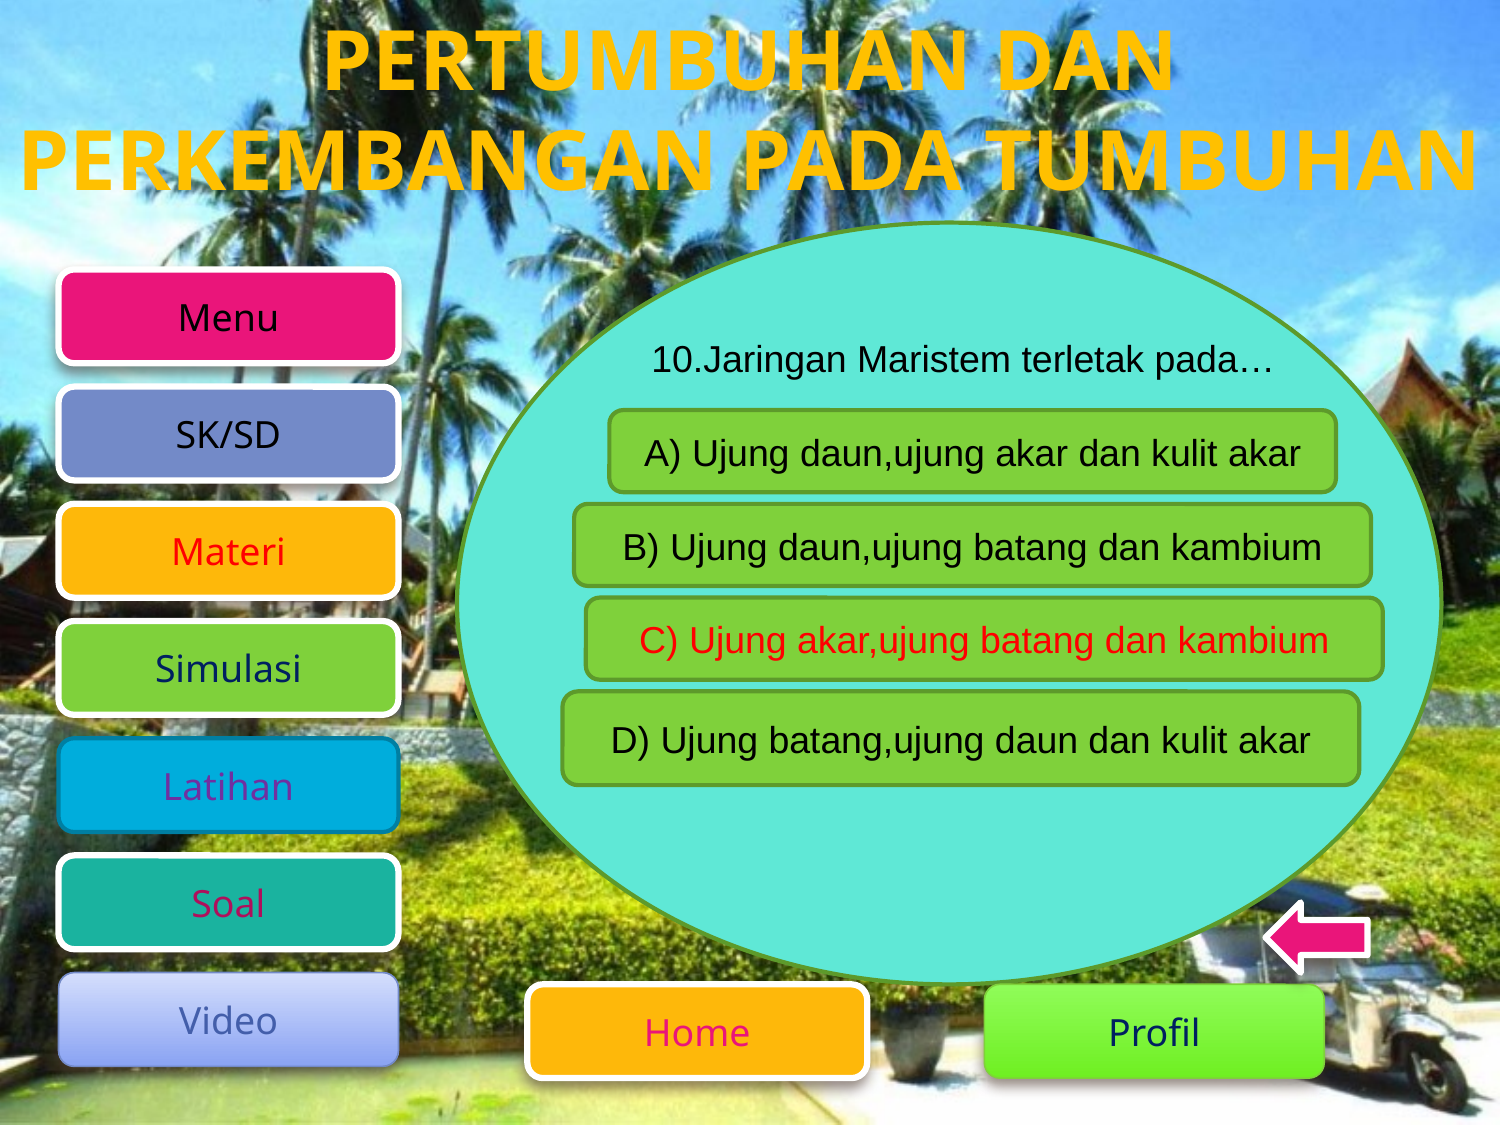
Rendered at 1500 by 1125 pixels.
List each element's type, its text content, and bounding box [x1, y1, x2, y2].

picture [0, 0, 1500, 1125]
text_box [1262, 899, 1371, 976]
text_box C) Ujung akar,ujung batang dan kambium [583, 595, 1385, 682]
text_box 10.Jaringan Maristem terletak pada… [636, 328, 1291, 388]
text_box B) Ujung daun,ujung batang dan kambium [571, 501, 1374, 589]
text_box D) Ujung batang,ujung daun dan kulit akar [560, 689, 1362, 788]
text_box A) Ujung daun,ujung akar dan kulit akar [607, 407, 1339, 495]
